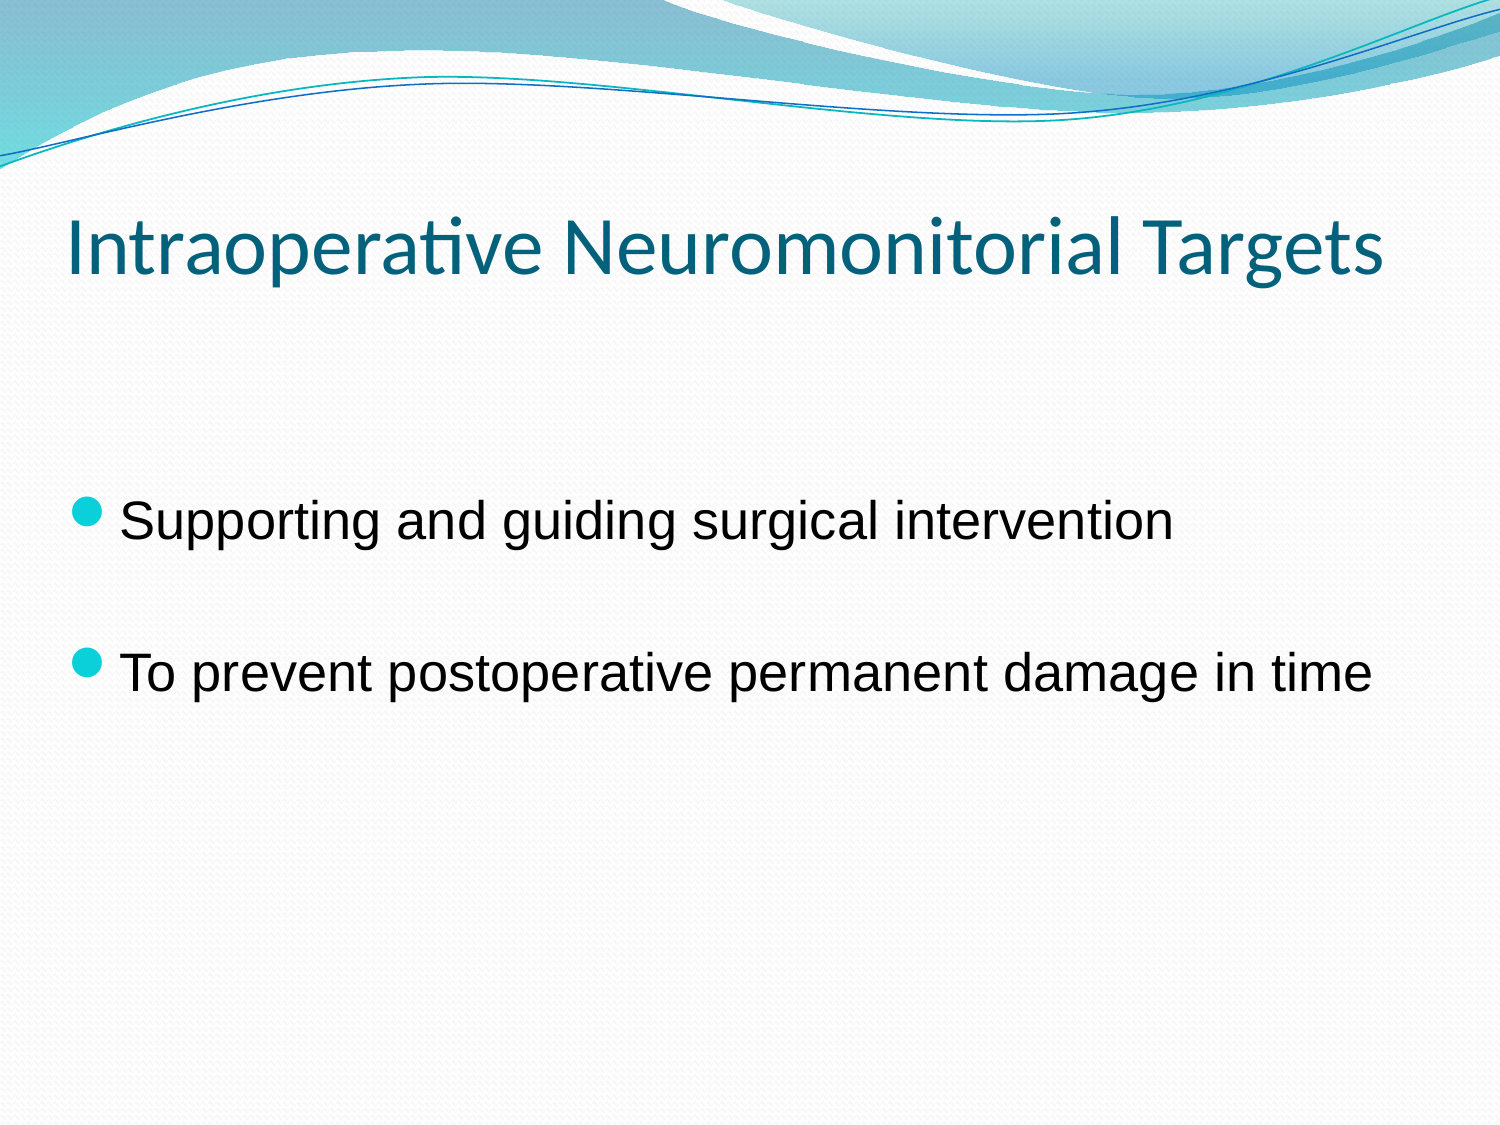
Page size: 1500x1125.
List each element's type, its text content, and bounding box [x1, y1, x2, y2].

list Supporting and guiding surgical intervention To prevent postoperative permanent damage in time [53, 326, 1404, 1047]
title Intraoperative Neuromonitorial Targets [64, 137, 1415, 291]
